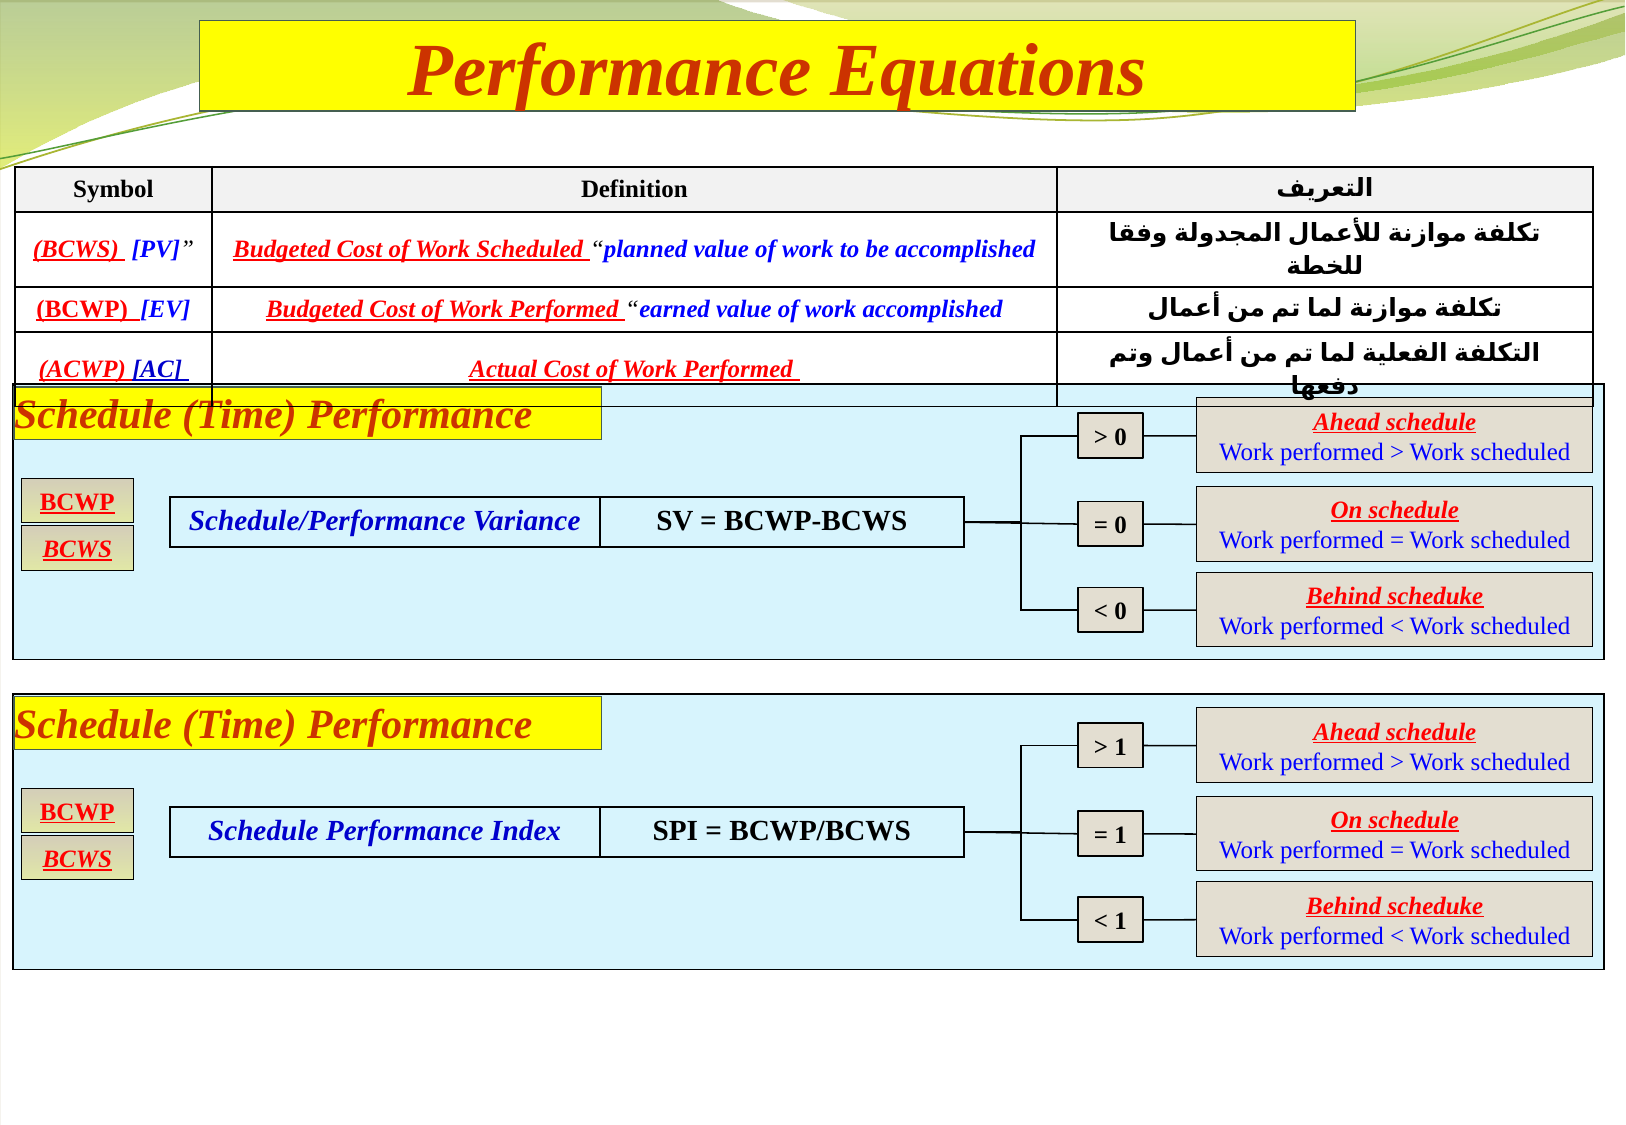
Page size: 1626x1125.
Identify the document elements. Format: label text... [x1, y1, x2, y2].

table_header Definition [213, 168, 1056, 211]
table_cell التكلفة الفعلية لما تم من أعمال وتم دفعها [1058, 333, 1592, 384]
table_cell (BCWS) [PV]” [16, 213, 211, 286]
table_cell (BCWP) [EV] [16, 288, 211, 331]
table_cell تكلفة موازنة للأعمال المجدولة وفقا للخطة [1058, 213, 1592, 286]
table_cell Actual Cost of Work Performed [213, 333, 1056, 384]
table_cell Budgeted Cost of Work Scheduled “planned value of work to be accomplished [213, 213, 1056, 286]
table_header التعريف [1058, 168, 1592, 211]
table_header Symbol [16, 168, 211, 211]
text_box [12, 693, 1605, 970]
table_cell تكلفة موازنة لما تم من أعمال [1058, 288, 1592, 331]
table_cell Budgeted Cost of Work Performed “earned value of work accomplished [213, 288, 1056, 331]
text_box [12, 384, 1605, 660]
table_cell (ACWP) [AC] [16, 333, 211, 384]
text_box Performance Equations [199, 20, 1356, 111]
